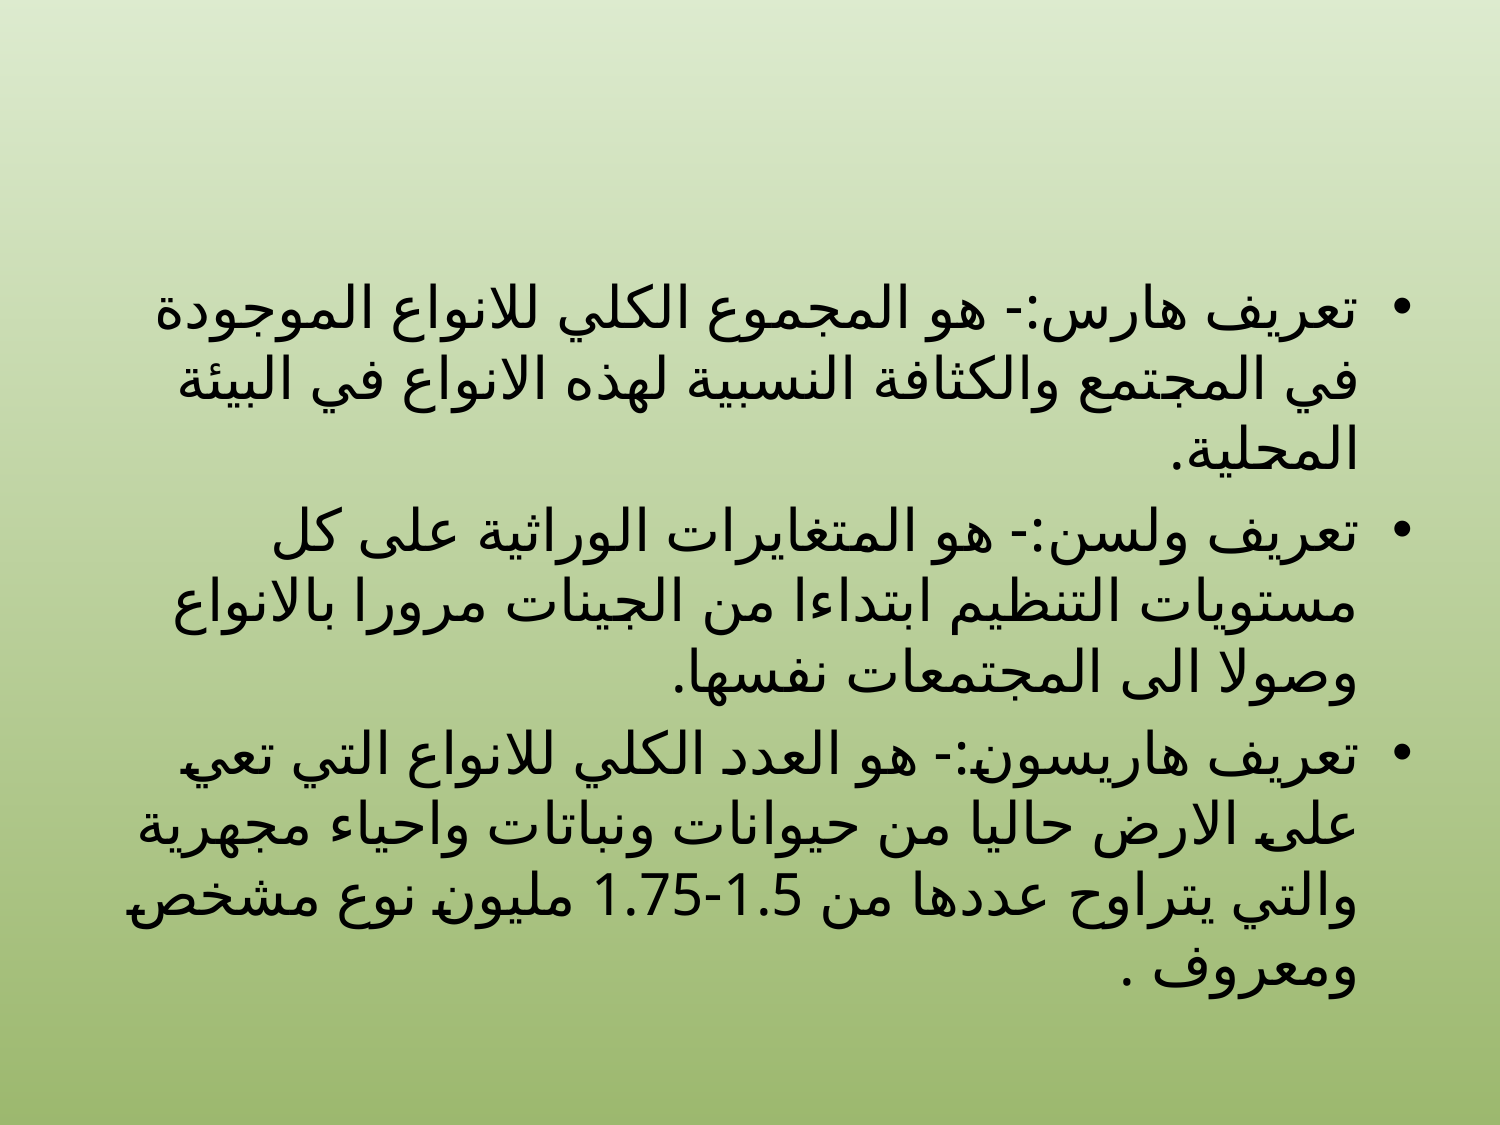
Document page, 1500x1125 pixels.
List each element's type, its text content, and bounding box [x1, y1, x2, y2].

list تعريف هارس:- هو المجموع الكلي للانواع الموجودة في المجتمع والكثافة النسبية لهذه الانواع في البيئة المحلية. تعريف ولسن:- هو المتغايرات الوراثية على كل مستويات التنظيم ابتداءا من الجينات مرورا بالانواع وصولا الى المجتمعات نفسها. تعريف هاريسون:- هو العدد الكلي للانواع التي تعي على الارض حاليا من حيوانات ونباتات واحياء مجهرية والتي يتراوح عددها من 1.5-1.75 مليون نوع مشخص ومعروف . [75, 262, 1425, 1005]
